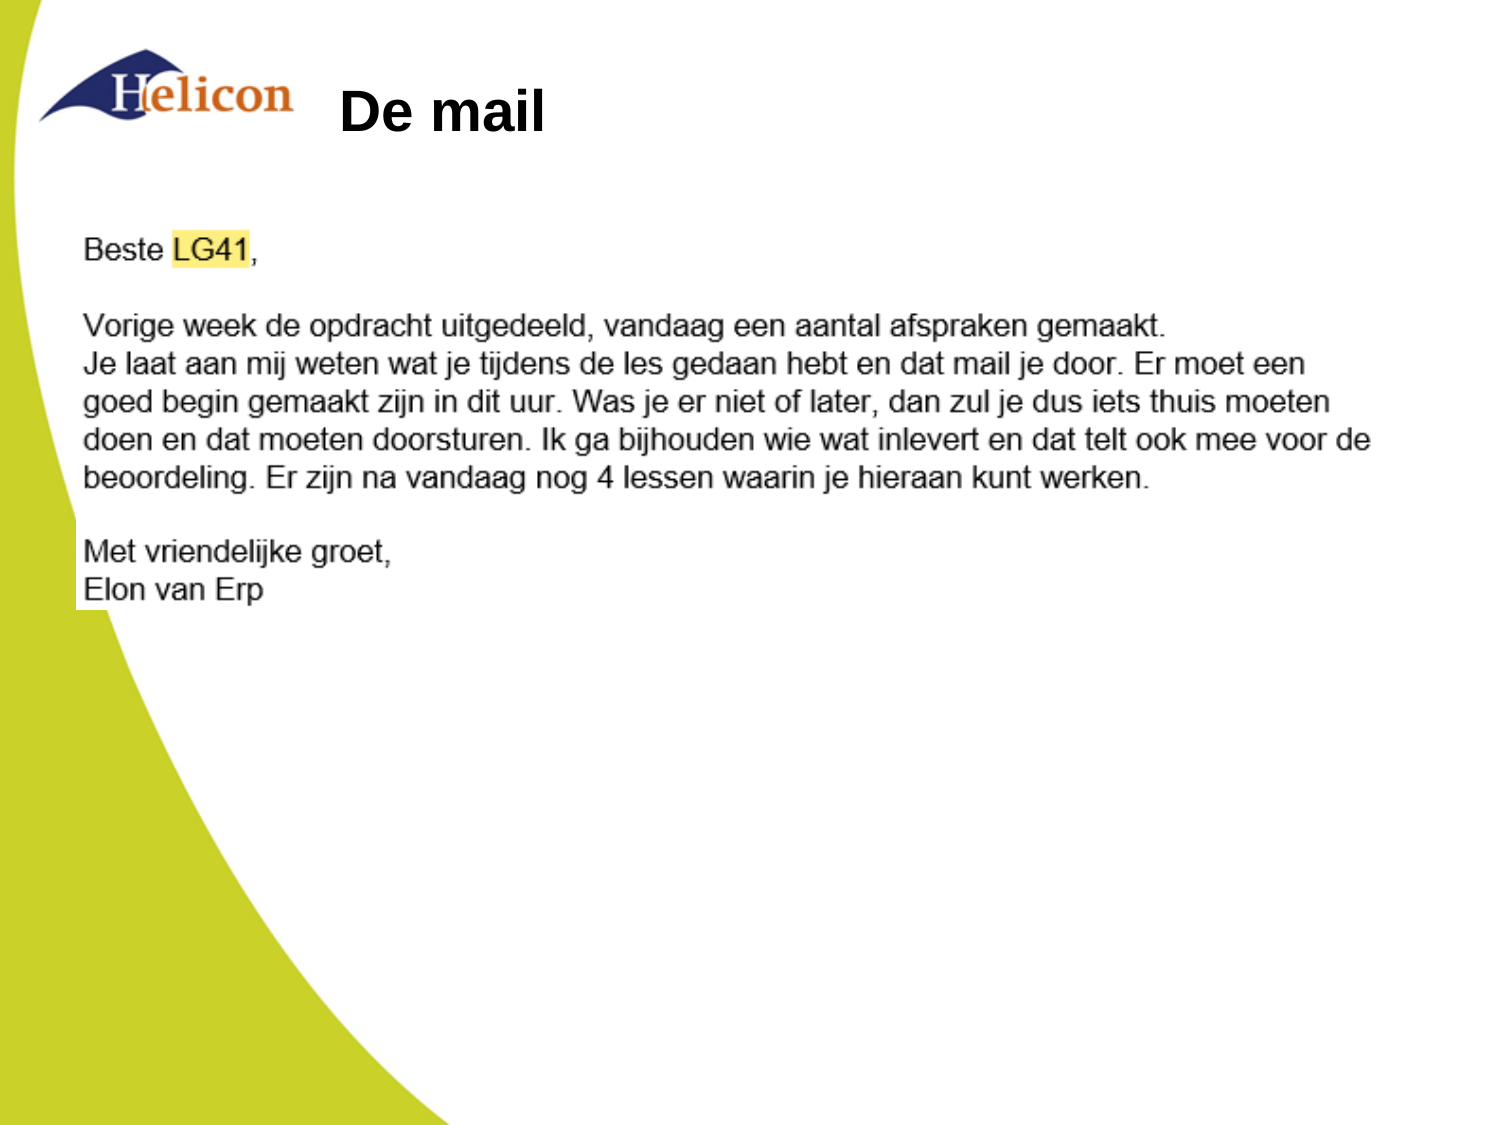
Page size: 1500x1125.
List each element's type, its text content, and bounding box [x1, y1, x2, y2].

title De mail [324, 54, 1415, 161]
picture [0, 0, 1500, 1125]
